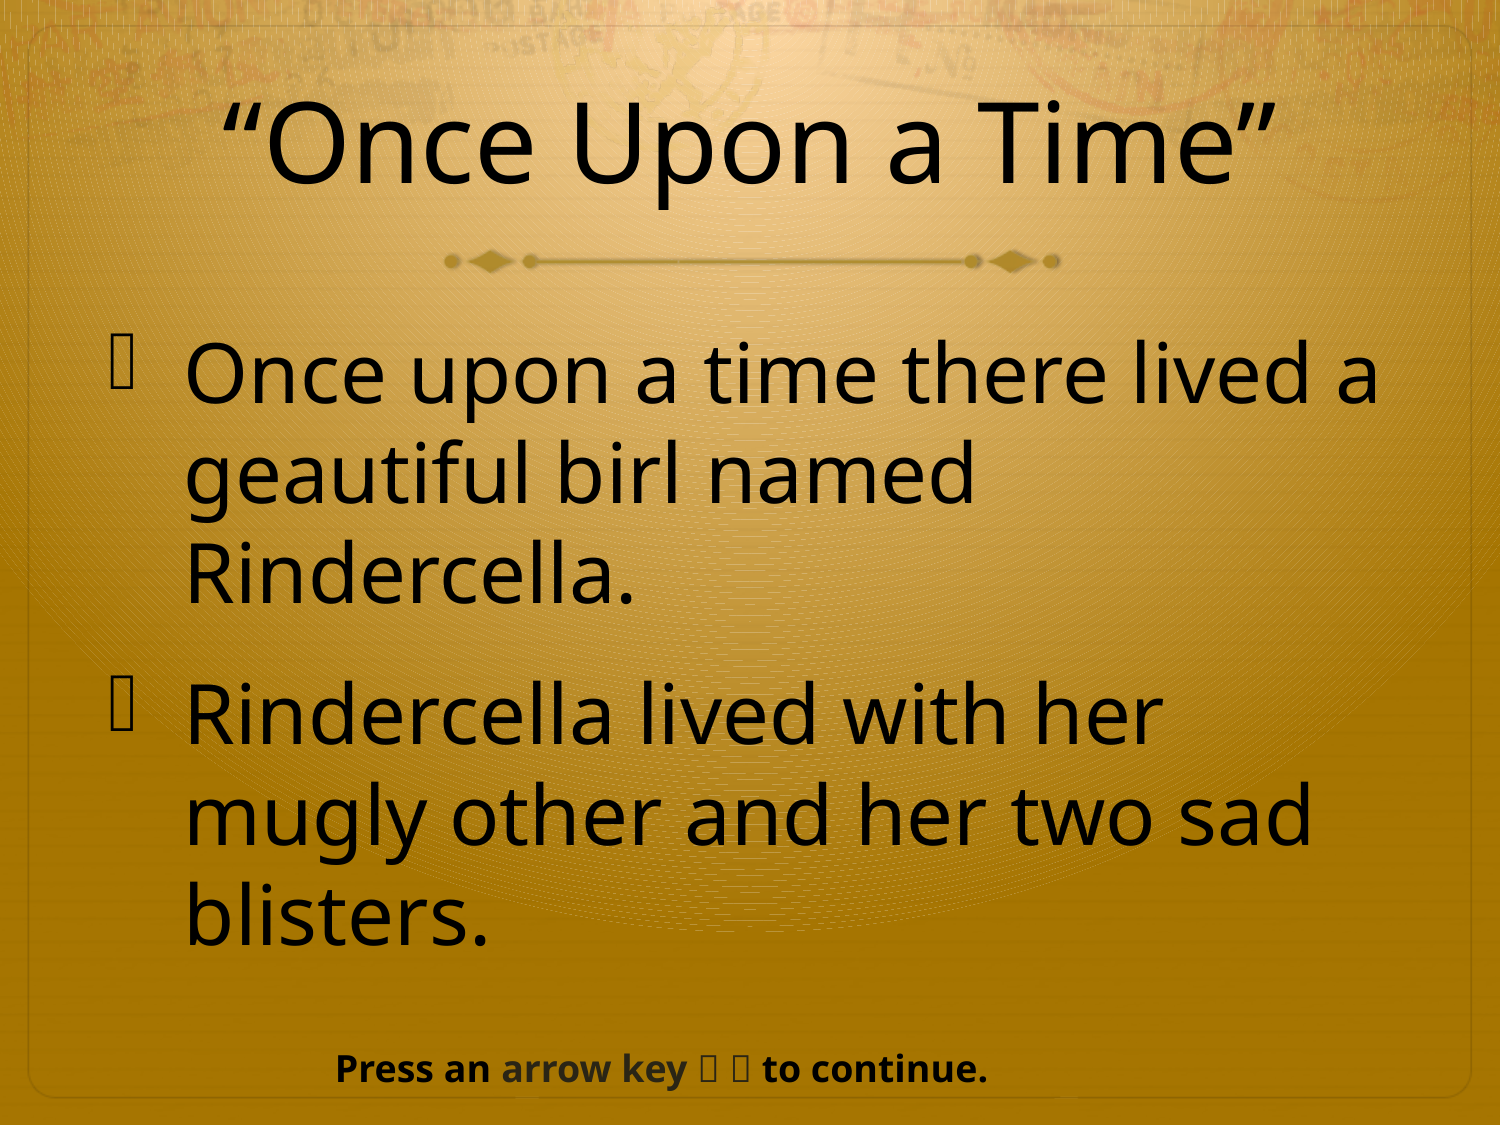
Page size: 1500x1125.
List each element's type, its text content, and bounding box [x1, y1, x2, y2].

title “Once Upon a Time” [93, 44, 1407, 233]
text_box Press an arrow key   to continue. [320, 1037, 1196, 1098]
list Once upon a time there lived a geautiful birl named Rindercella. Rindercella lived with her mugly other and her two sad blisters. [93, 312, 1407, 988]
picture [0, 0, 1500, 1125]
